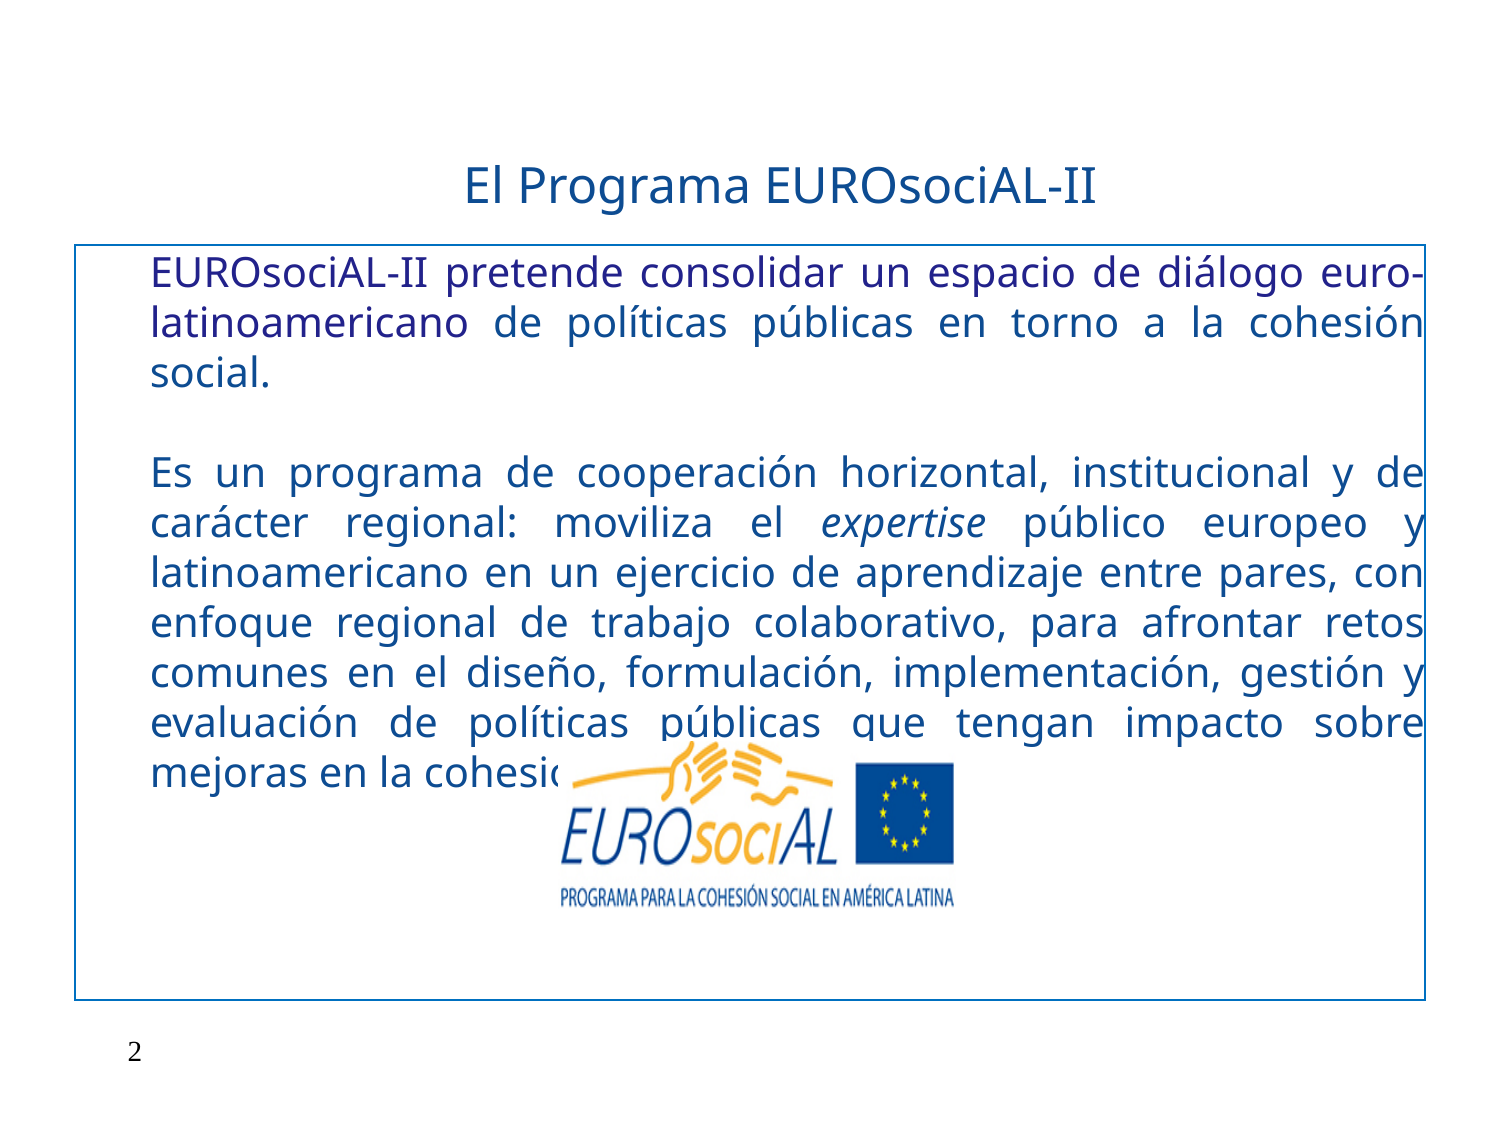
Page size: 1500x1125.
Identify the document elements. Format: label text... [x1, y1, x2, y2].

picture [558, 741, 957, 909]
text_box El Programa EUROsociAL-II [424, 153, 1098, 214]
slide_number 2 [112, 1025, 425, 1100]
text_box EUROsociAL-II pretende consolidar un espacio de diálogo euro-latinoamericano de políticas públicas en torno a la cohesión social. Es un programa de cooperación horizontal, institucional y de carácter regional: moviliza el expertise público europeo y latinoamericano en un ejercicio de aprendizaje entre pares, con enfoque regional de trabajo colaborativo, para afrontar retos comunes en el diseño, formulación, implementación, gestión y evaluación de políticas públicas que tengan impacto sobre mejoras en la cohesión social. [74, 245, 1426, 1000]
